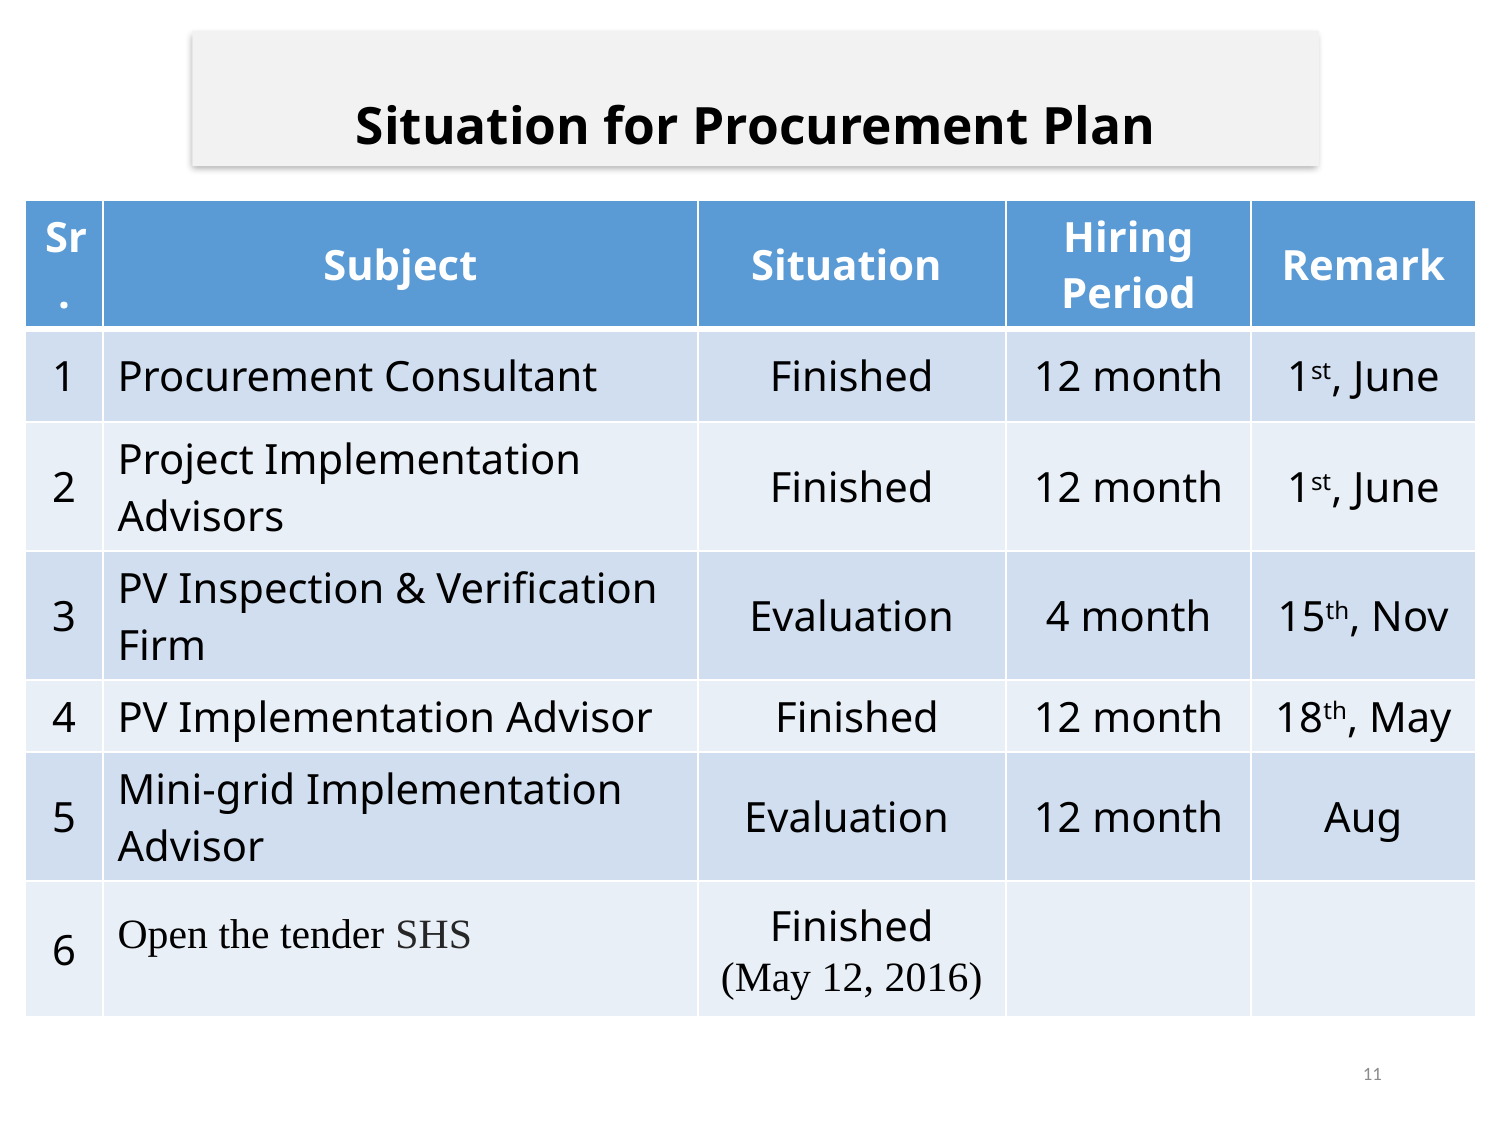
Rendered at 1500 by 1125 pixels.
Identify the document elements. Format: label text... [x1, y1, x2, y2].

table_cell Procurement Consultant [104, 332, 697, 421]
table_header Sr. [26, 201, 102, 326]
table_cell Aug [1252, 753, 1475, 880]
table_header Situation [699, 201, 1005, 326]
table_cell 15th, Nov [1252, 552, 1475, 679]
table_cell Finished (May 12, 2016) [699, 882, 1005, 1016]
table_header Subject [104, 201, 697, 326]
table_cell 1st, June [1252, 332, 1475, 421]
table_cell 3 [26, 552, 102, 679]
table_cell [1007, 882, 1250, 1016]
table_cell [1252, 882, 1475, 1016]
table_cell Evaluation [699, 552, 1005, 679]
table_cell 12 month [1007, 753, 1250, 880]
table_cell 6 [26, 882, 102, 1016]
table_cell 2 [26, 423, 102, 550]
table_cell Project Implementation Advisors [104, 423, 697, 550]
table_cell Finished [699, 332, 1005, 421]
table_cell Open the tender SHS [104, 882, 697, 1016]
table_cell 4 month [1007, 552, 1250, 679]
table_cell 4 [26, 681, 102, 751]
table_cell Mini-grid Implementation Advisor [104, 753, 697, 880]
table_header Remark [1252, 201, 1475, 326]
table_cell 5 [26, 753, 102, 880]
table_cell 12 month [1007, 423, 1250, 550]
table_cell 12 month [1007, 332, 1250, 421]
table_cell 1 [26, 332, 102, 421]
table_header Hiring Period [1007, 201, 1250, 326]
table_cell 18th, May [1252, 681, 1475, 751]
table_cell PV Implementation Advisor [104, 681, 697, 751]
slide_number 11 [1059, 1042, 1397, 1103]
title Situation for Procurement Plan [191, 30, 1320, 167]
table_cell 1st, June [1252, 423, 1475, 550]
table_cell 12 month [1007, 681, 1250, 751]
table_cell Finished [699, 423, 1005, 550]
table_cell Finished [699, 681, 1005, 751]
table_cell PV Inspection & Verification Firm [104, 552, 697, 679]
table_cell Evaluation [699, 753, 1005, 880]
